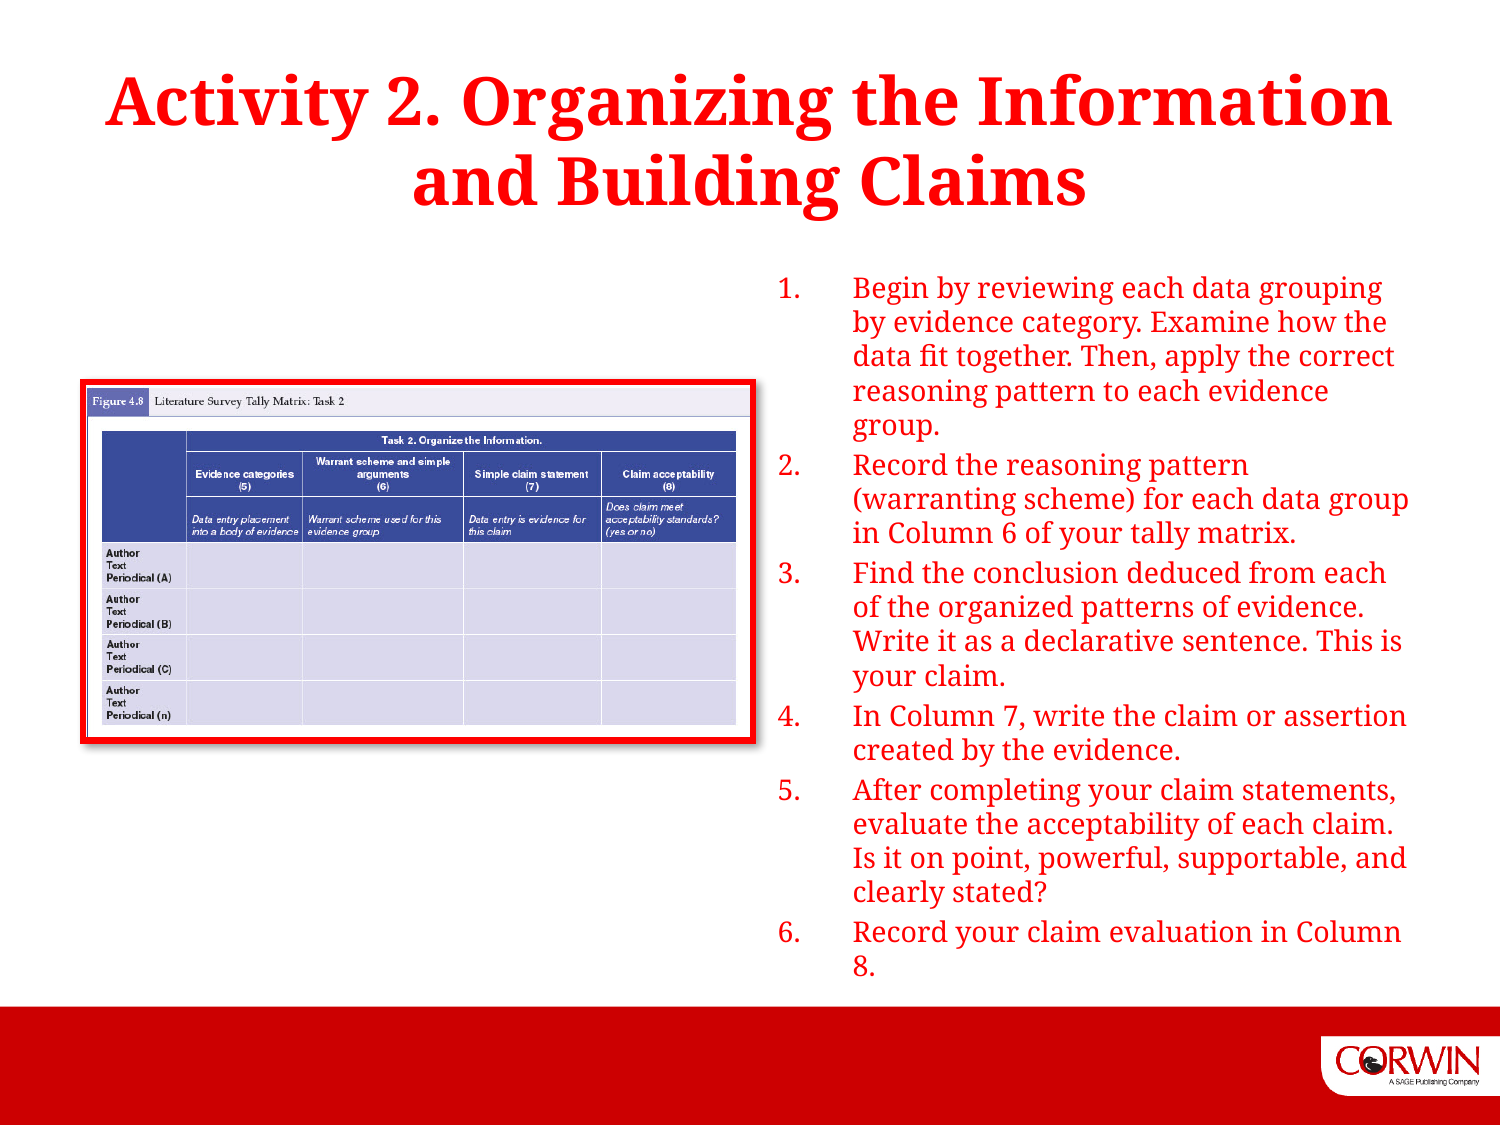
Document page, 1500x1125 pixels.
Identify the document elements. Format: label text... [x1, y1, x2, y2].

title Activity 2. Organizing the Information and Building Claims [75, 45, 1425, 233]
picture [0, 0, 1500, 1125]
list Begin by reviewing each data grouping by evidence category. Examine how the data fit together. Then, apply the correct reasoning pattern to each evidence group. Record the reasoning pattern (warranting scheme) for each data group in Column 6 of your tally matrix. Find the conclusion deduced from each of the organized patterns of evidence. Write it as a declarative sentence. This is your claim. In Column 7, write the claim or assertion created by the evidence. After completing your claim statements, evaluate the acceptability of each claim. Is it on point, powerful, supportable, and clearly stated? Record your claim evaluation in Column 8. [762, 262, 1425, 1005]
